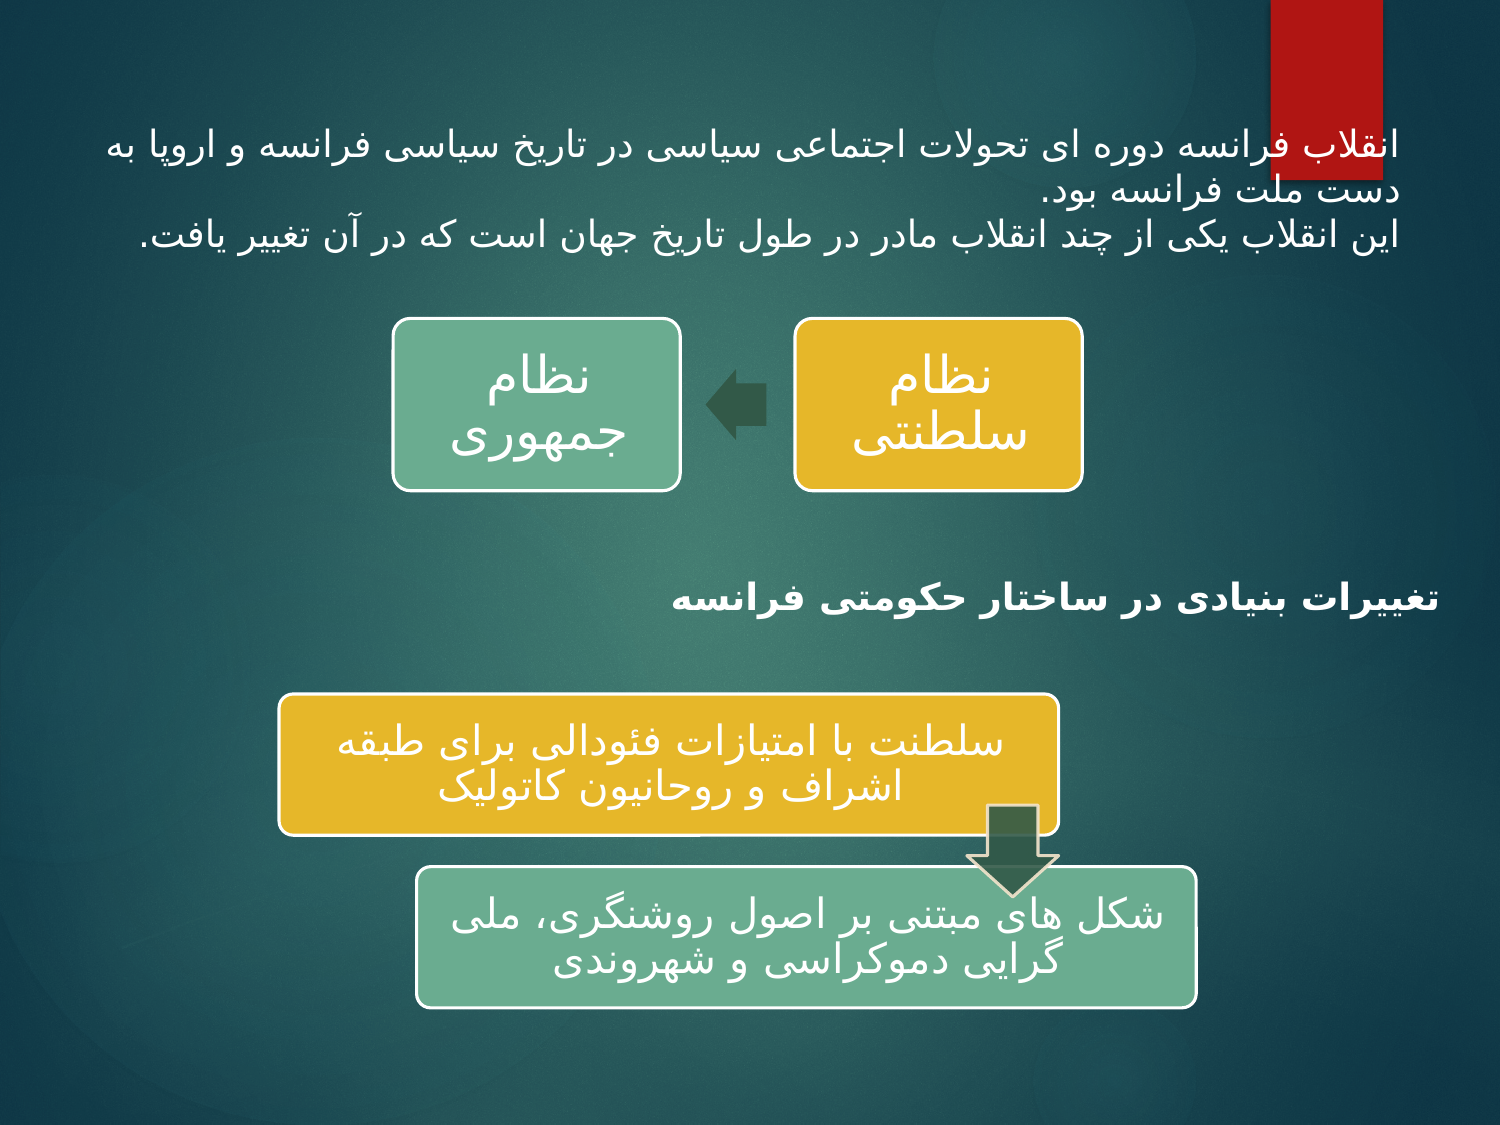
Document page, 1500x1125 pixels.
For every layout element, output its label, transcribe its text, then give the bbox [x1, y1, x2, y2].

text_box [278, 693, 1197, 1009]
text_box تغییرات بنیادی در ساختار حکومتی فرانسه [464, 565, 1456, 626]
text_box انقلاب فرانسه دوره ای تحولات اجتماعی سیاسی در تاریخ سیاسی فرانسه و اروپا به دست ملت فرانسه بود. این انقلاب یکی از چند انقلاب مادر در طول تاریخ جهان است که در آن تغییر یافت. [59, 112, 1417, 578]
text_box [392, 310, 1083, 499]
